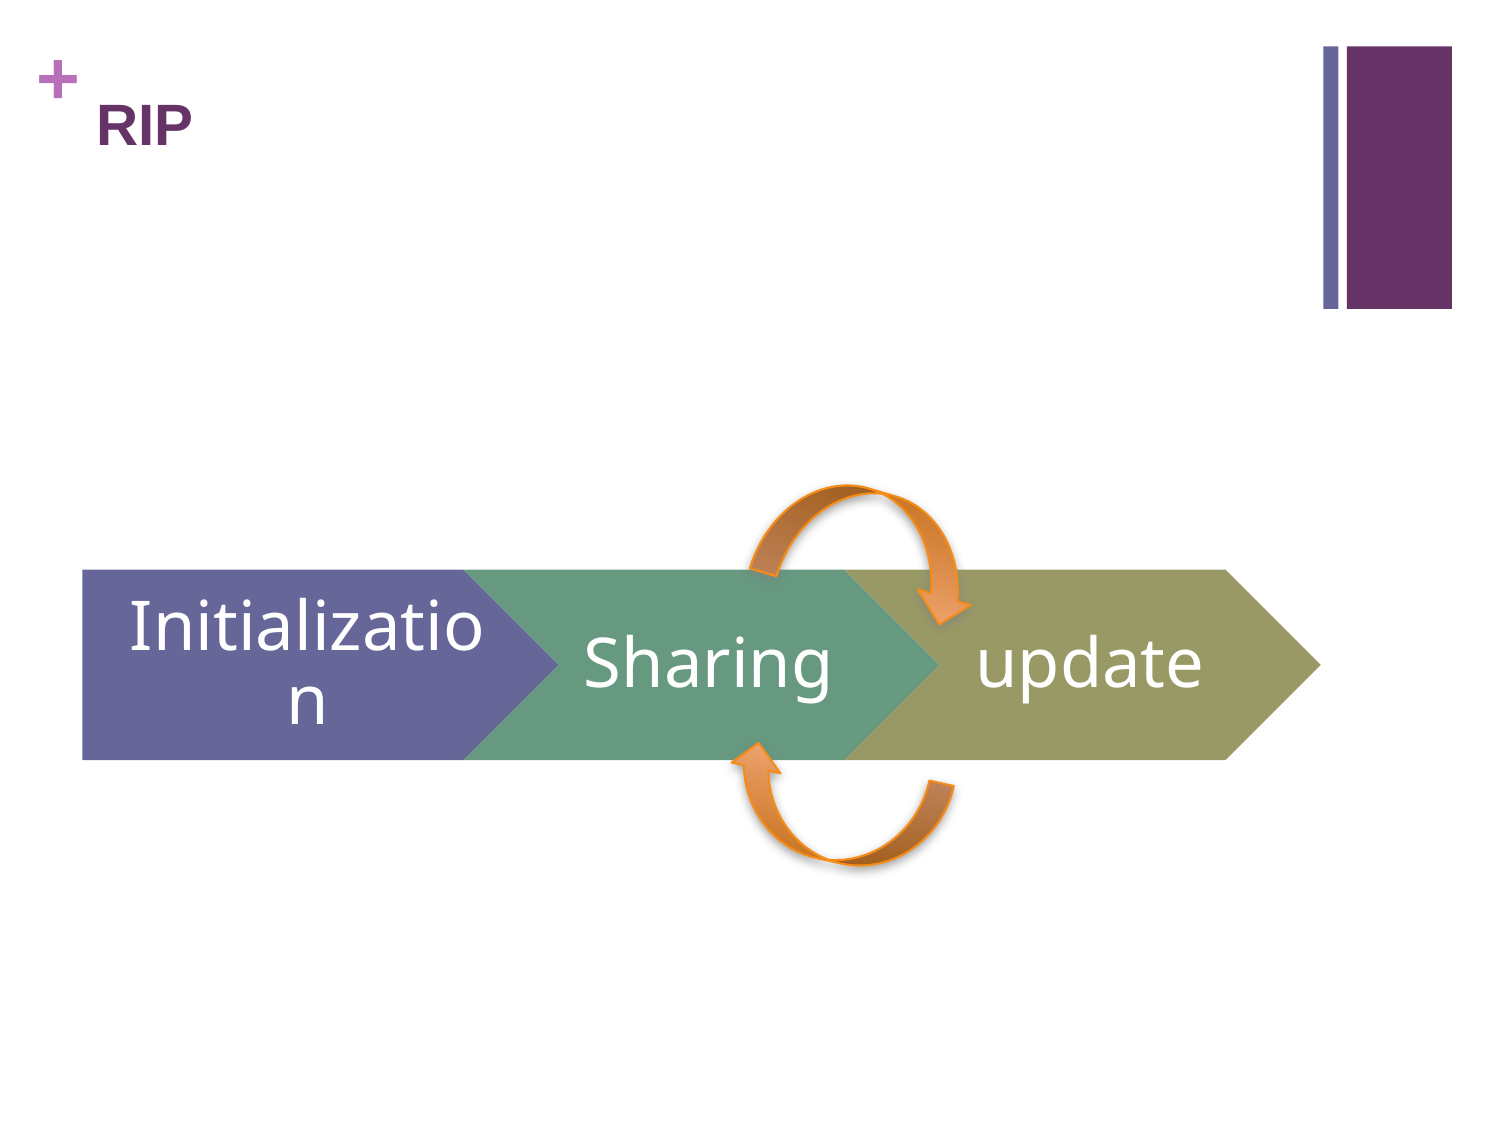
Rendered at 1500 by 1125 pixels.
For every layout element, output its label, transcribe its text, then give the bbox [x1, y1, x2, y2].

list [81, 324, 1322, 1006]
title RIP [81, 79, 1322, 263]
